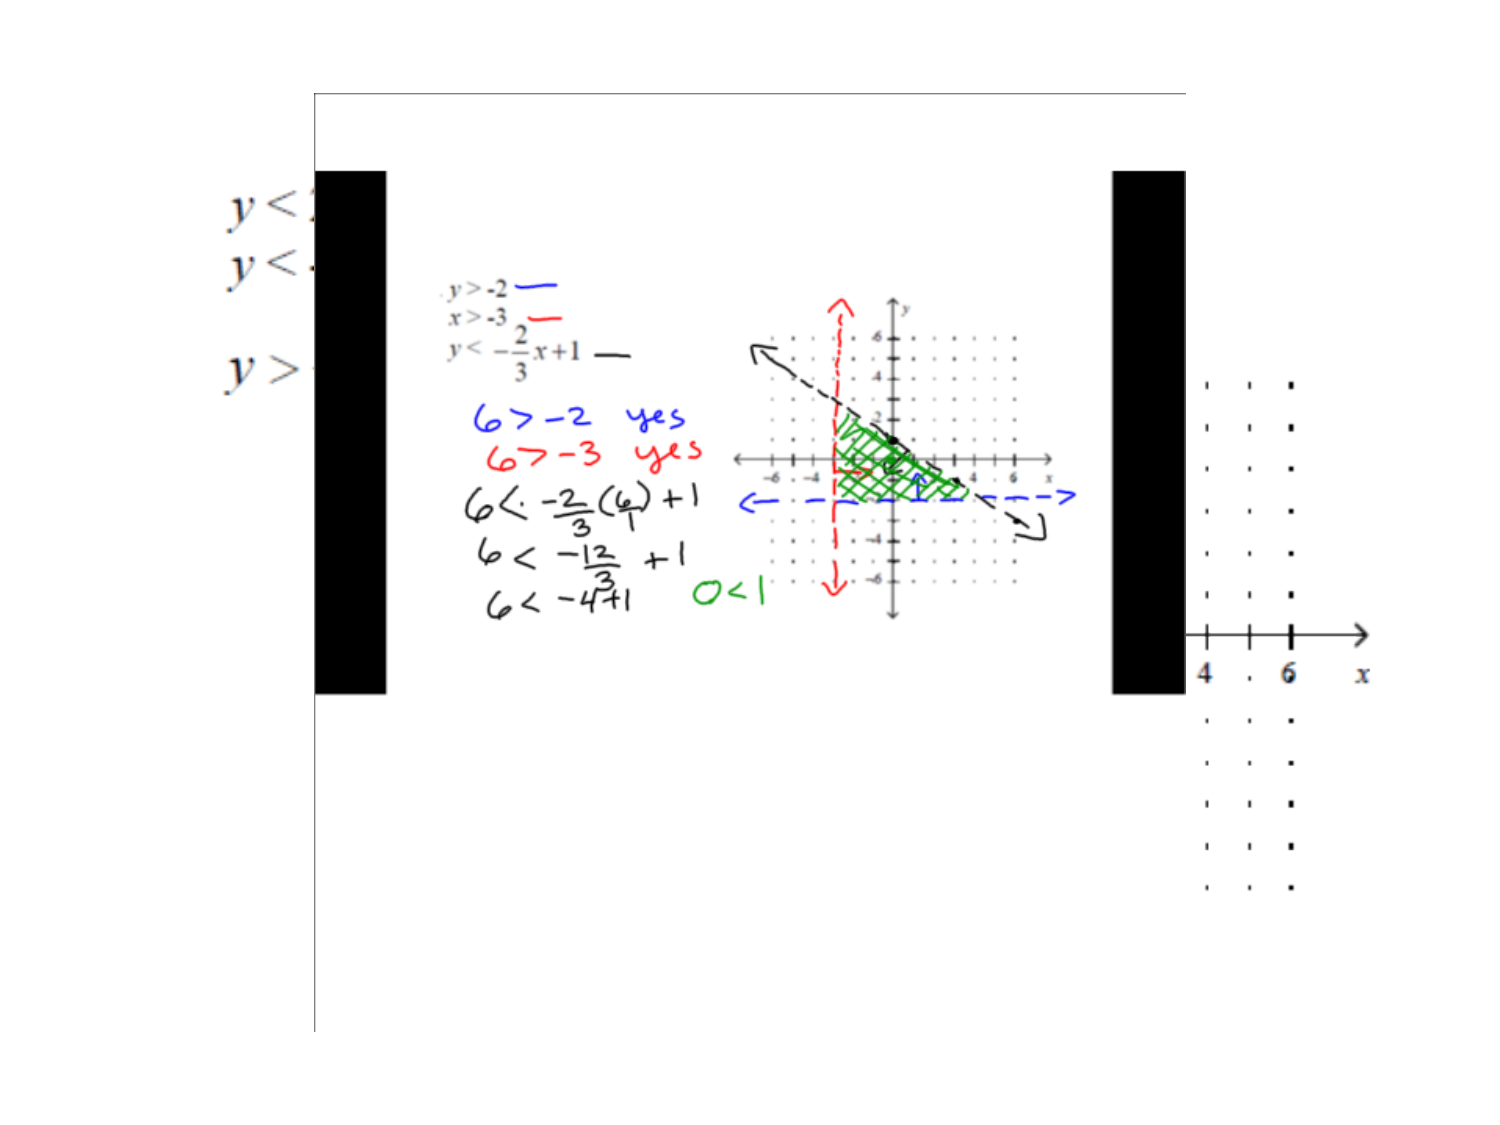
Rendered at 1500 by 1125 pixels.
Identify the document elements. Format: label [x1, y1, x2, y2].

picture [221, 93, 1371, 1032]
